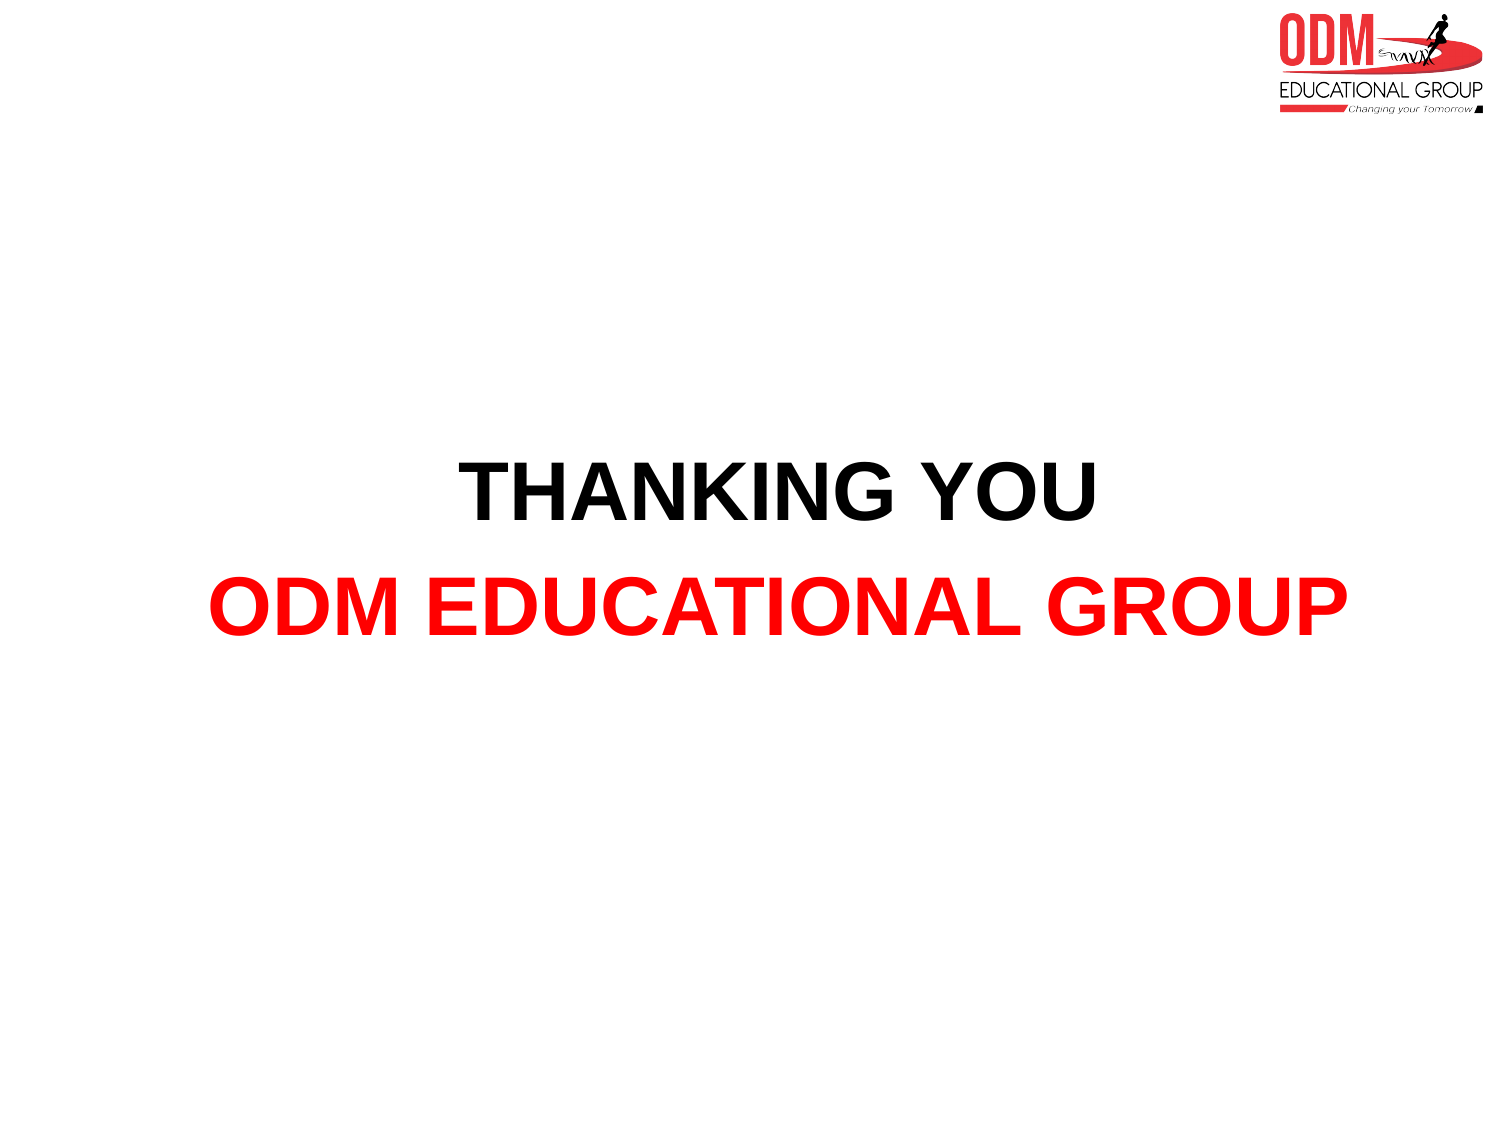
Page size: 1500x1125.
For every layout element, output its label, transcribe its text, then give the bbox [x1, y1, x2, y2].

picture [1280, 13, 1483, 115]
text_box THANKING YOU ODM EDUCATIONAL GROUP [101, 262, 1382, 847]
